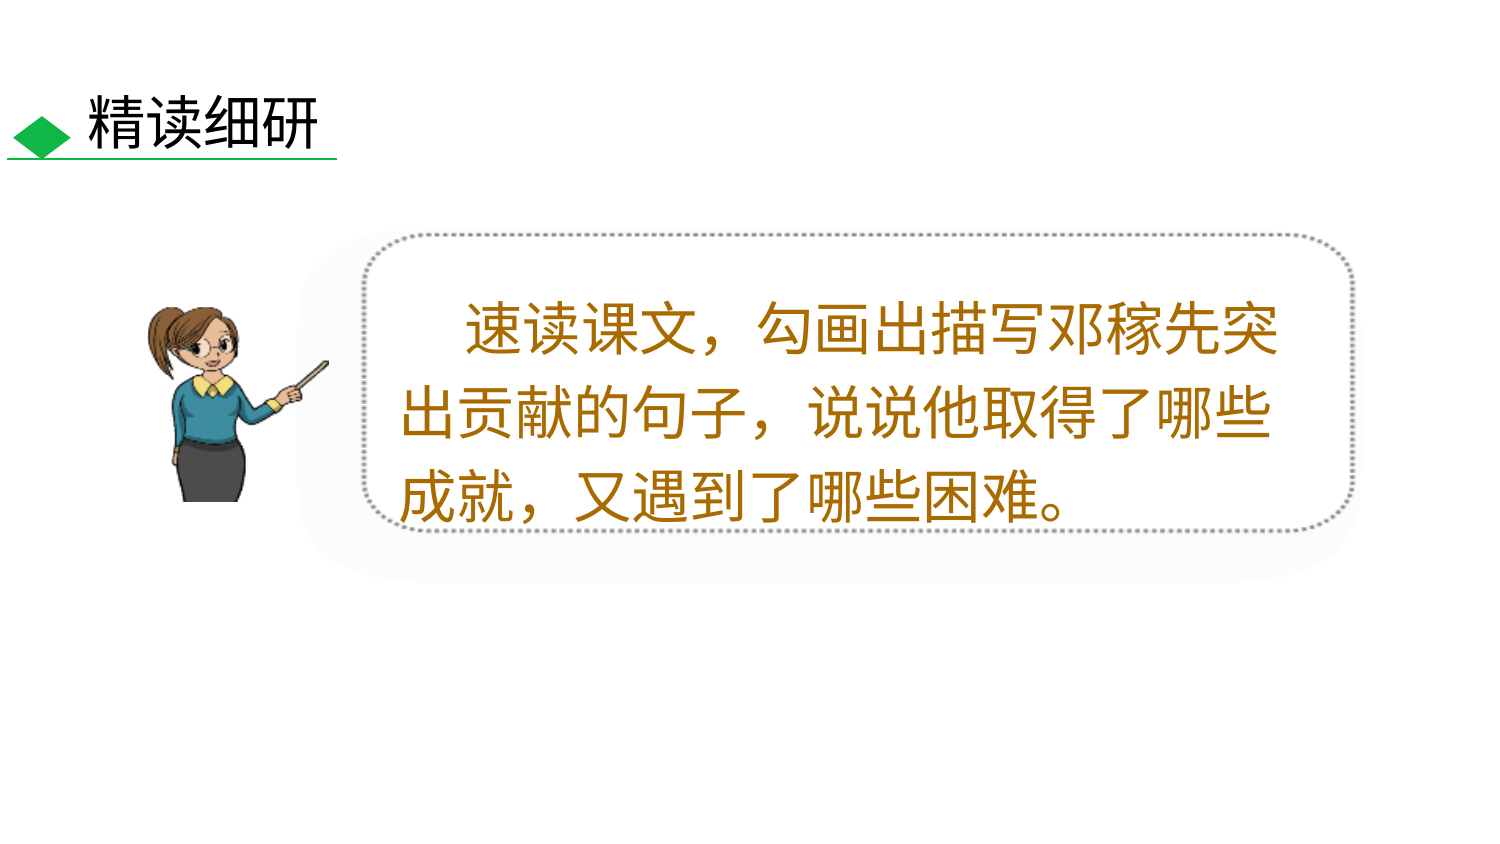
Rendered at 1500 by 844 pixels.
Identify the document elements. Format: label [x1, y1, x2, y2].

picture [147, 199, 1398, 609]
text_box [7, 79, 337, 166]
